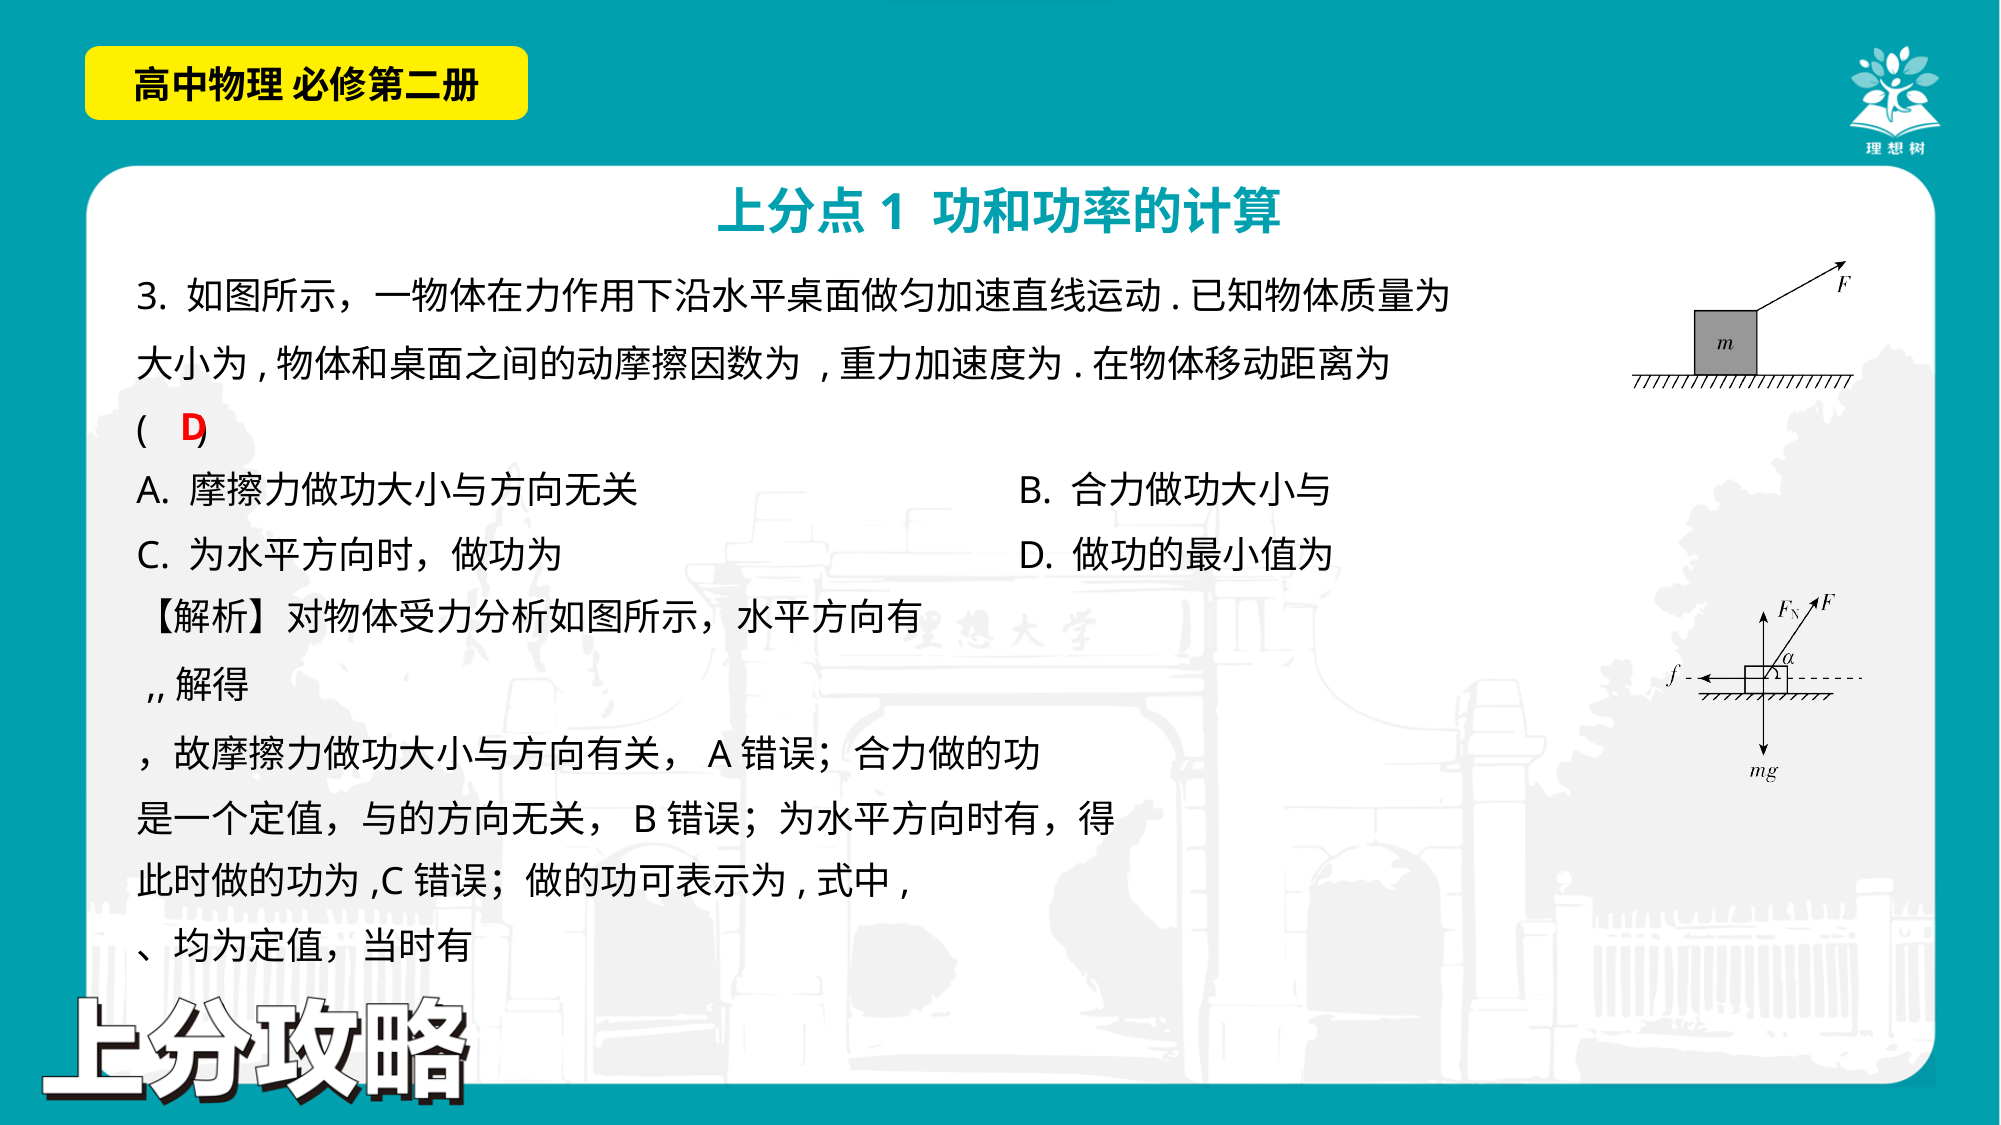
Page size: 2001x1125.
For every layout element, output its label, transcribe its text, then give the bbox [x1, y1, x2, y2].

text_box D [166, 383, 221, 442]
picture [0, 0, 2000, 1125]
